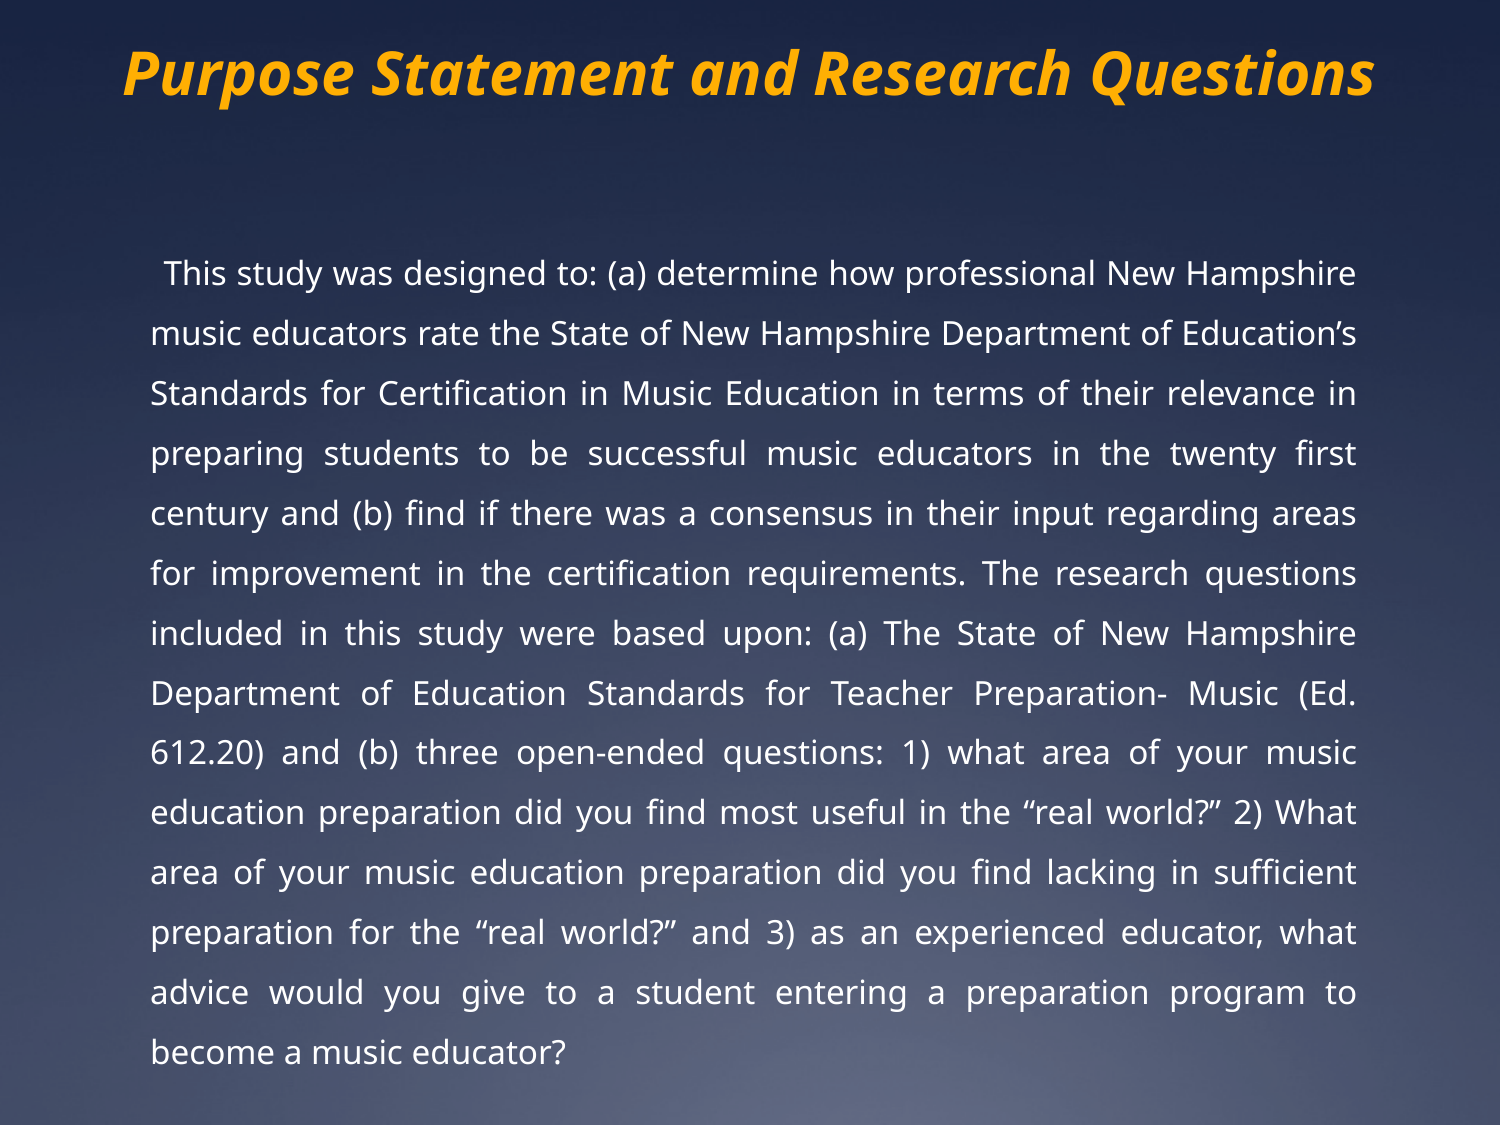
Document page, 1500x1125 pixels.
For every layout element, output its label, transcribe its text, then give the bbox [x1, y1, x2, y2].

title Purpose Statement and Research Questions [100, 26, 1400, 226]
list This study was designed to: (a) determine how professional New Hampshire music educators rate the State of New Hampshire Department of Education’s Standards for Certification in Music Education in terms of their relevance in preparing students to be successful music educators in the twenty first century and (b) find if there was a consensus in their input regarding areas for improvement in the certification requirements. The research questions included in this study were based upon: (a) The State of New Hampshire Department of Education Standards for Teacher Preparation- Music (Ed. 612.20) and (b) three open-ended questions: 1) what area of your music education preparation did you find most useful in the “real world?” 2) What area of your music education preparation did you find lacking in sufficient preparation for the “real world?” and 3) as an experienced educator, what advice would you give to a student entering a preparation program to become a music educator? [78, 224, 1375, 1041]
